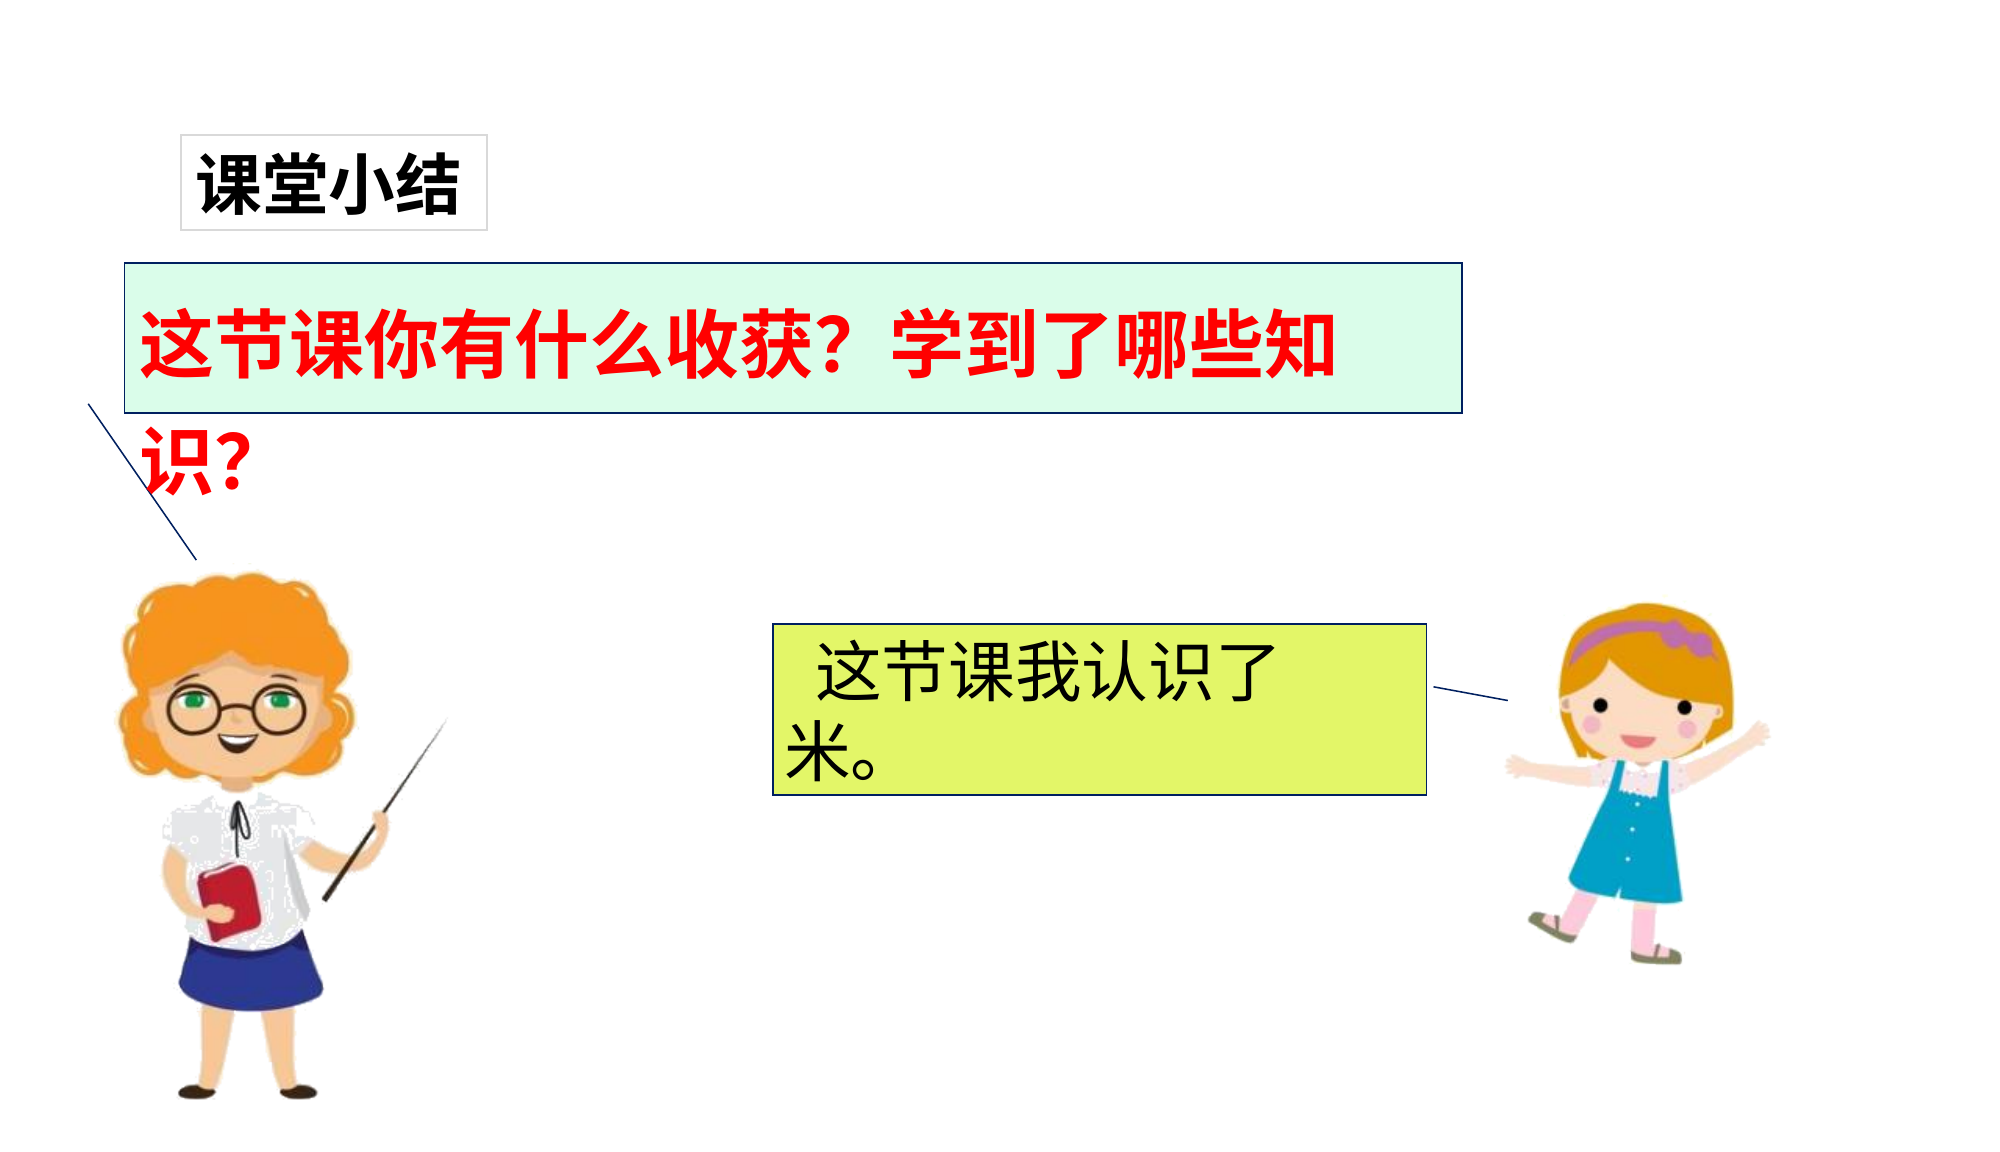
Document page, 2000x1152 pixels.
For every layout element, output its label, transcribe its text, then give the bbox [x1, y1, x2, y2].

picture [97, 563, 450, 1114]
text_box 这节课你有什么收获？学到了哪些知识？ [124, 263, 1463, 414]
text_box 课堂小结 [180, 135, 488, 230]
text_box 这节课我认识了米。 [772, 623, 1427, 796]
picture [1462, 563, 1803, 978]
